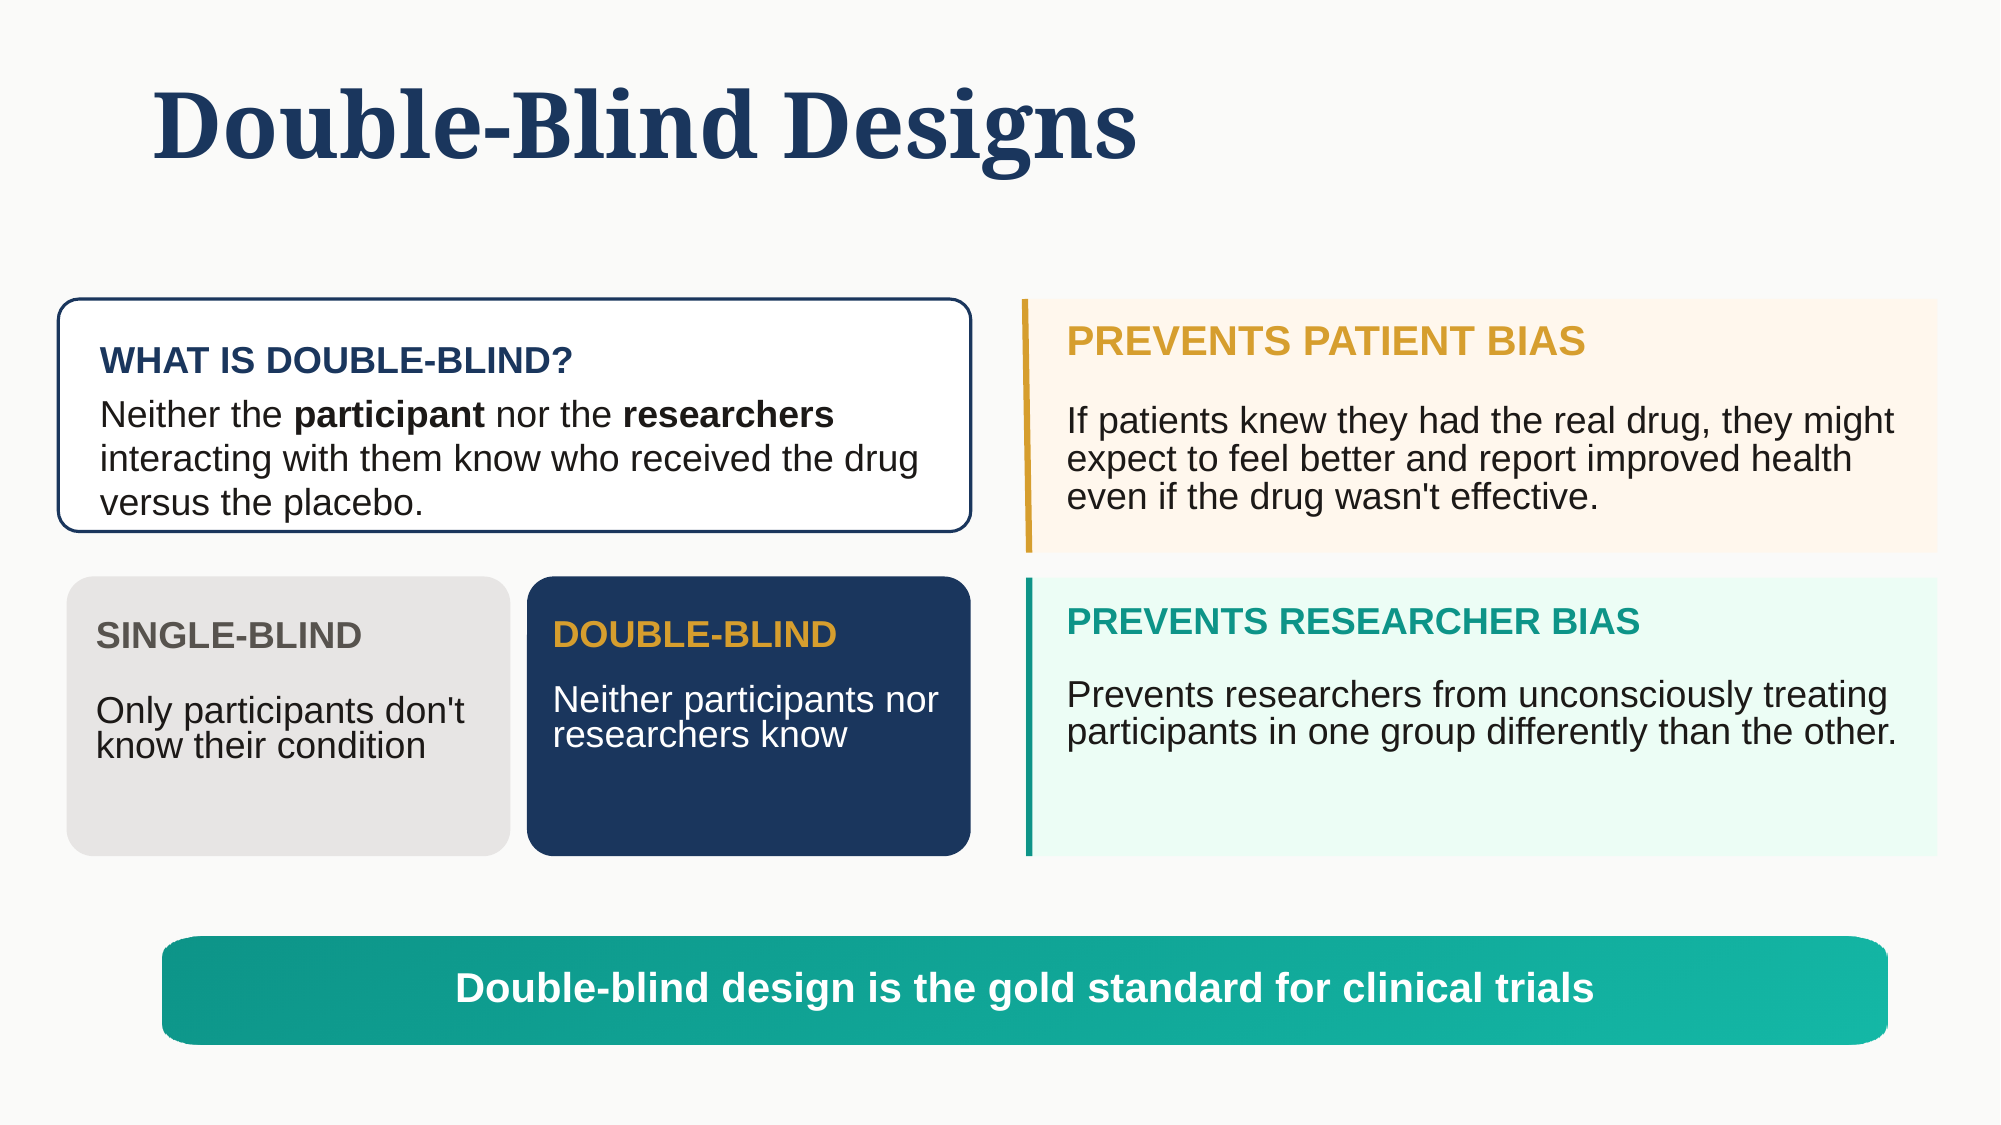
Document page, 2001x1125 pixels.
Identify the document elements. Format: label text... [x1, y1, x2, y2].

text_box PREVENTS RESEARCHER BIAS [1066, 606, 1921, 642]
text_box [1024, 577, 1029, 857]
text_box PREVENTS PATIENT BIAS [1066, 328, 1921, 364]
text_box If patients knew they had the real drug, they might expect to feel better and report improved health even if the drug wasn't effective. [1066, 402, 1921, 479]
text_box [1024, 298, 1938, 553]
text_box Double-Blind Designs [137, 59, 1863, 278]
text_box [162, 936, 1888, 1045]
text_box Prevents researchers from unconsciously treating participants in one group differently than the other. [1066, 676, 1921, 753]
text_box [1030, 577, 1938, 857]
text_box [58, 298, 971, 857]
